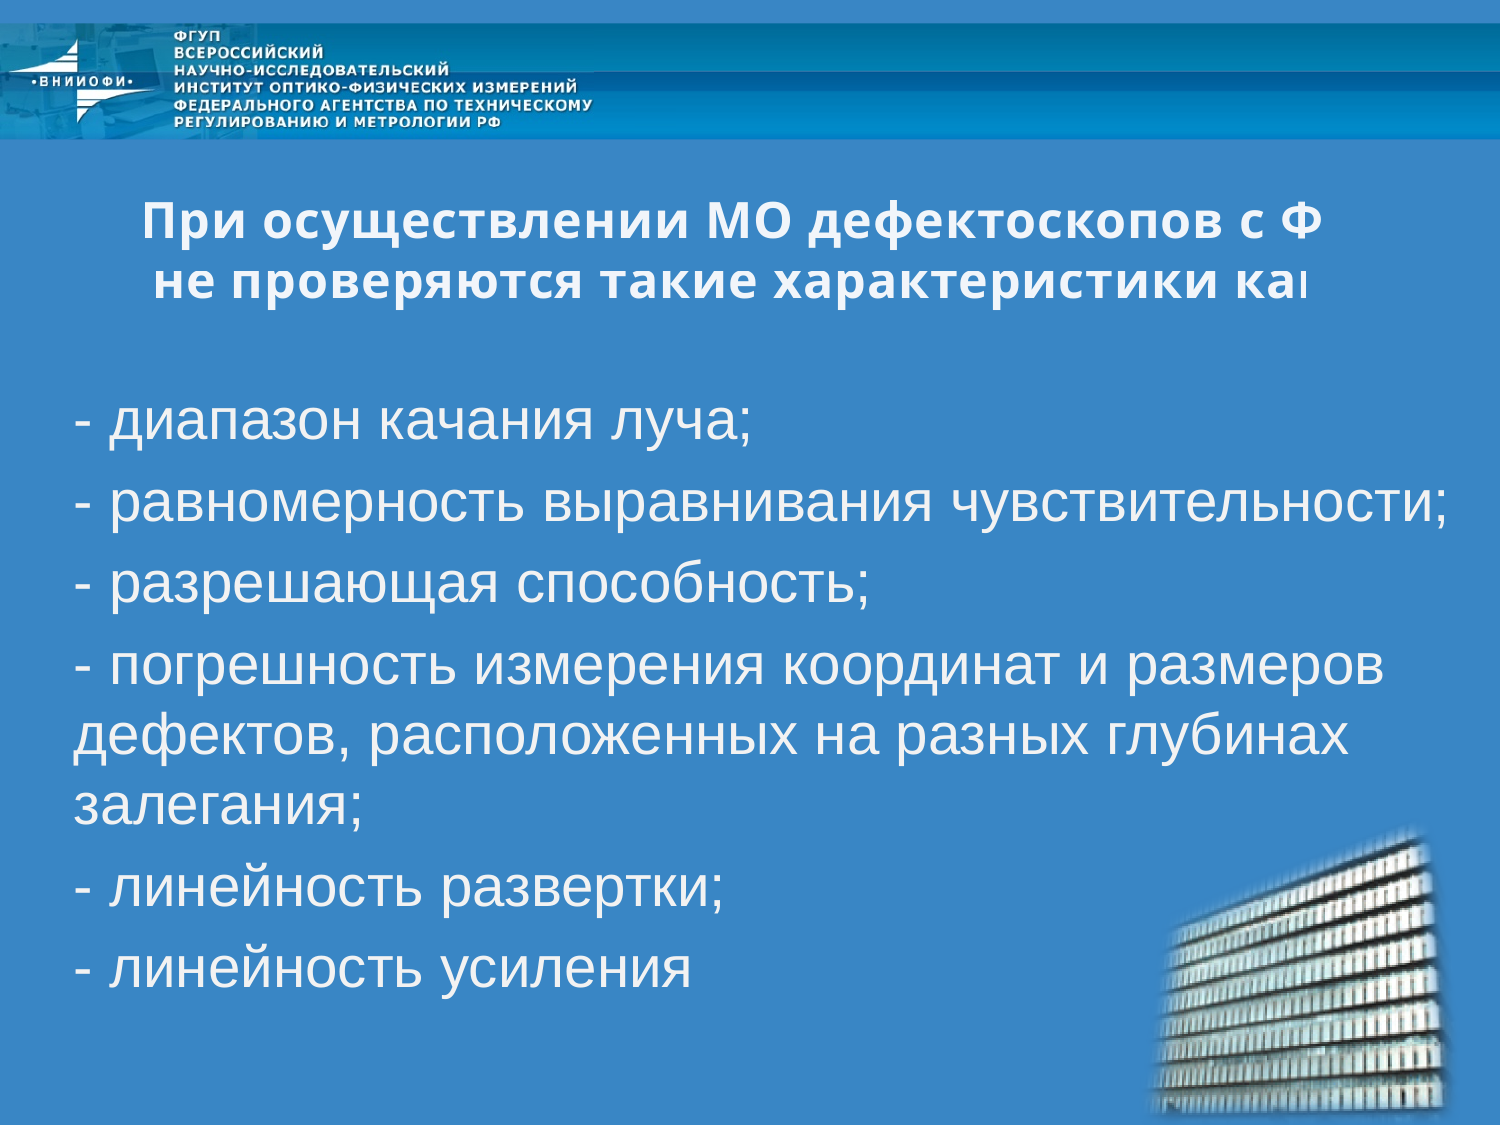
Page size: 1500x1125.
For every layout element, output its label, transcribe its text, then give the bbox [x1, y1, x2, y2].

picture [374, 100, 416, 111]
title При осуществлении МО дефектоскопов с ФР не проверяются такие характеристики как: [112, 160, 1388, 398]
picture [265, 44, 322, 58]
picture [336, 117, 345, 126]
picture [424, 100, 447, 110]
picture [368, 116, 410, 126]
picture [475, 100, 496, 111]
picture [524, 100, 531, 110]
picture [352, 99, 373, 110]
picture [0, 24, 1500, 139]
picture [583, 100, 592, 110]
picture [454, 100, 473, 110]
picture [269, 100, 300, 111]
picture [303, 100, 313, 111]
list - диапазон качания луча; - равномерность выравнивания чувствительности; - разрешающая способность; - погрешность измерения координат и размеров дефектов, расположенных на разных глубинах залегания; - линейность развертки; - линейность усиления [58, 373, 1477, 1052]
picture [556, 100, 580, 111]
picture [354, 117, 365, 126]
picture [1147, 1052, 1459, 1115]
picture [412, 116, 469, 127]
picture [321, 100, 349, 110]
picture [478, 116, 500, 126]
picture [533, 100, 554, 111]
picture [500, 100, 521, 110]
